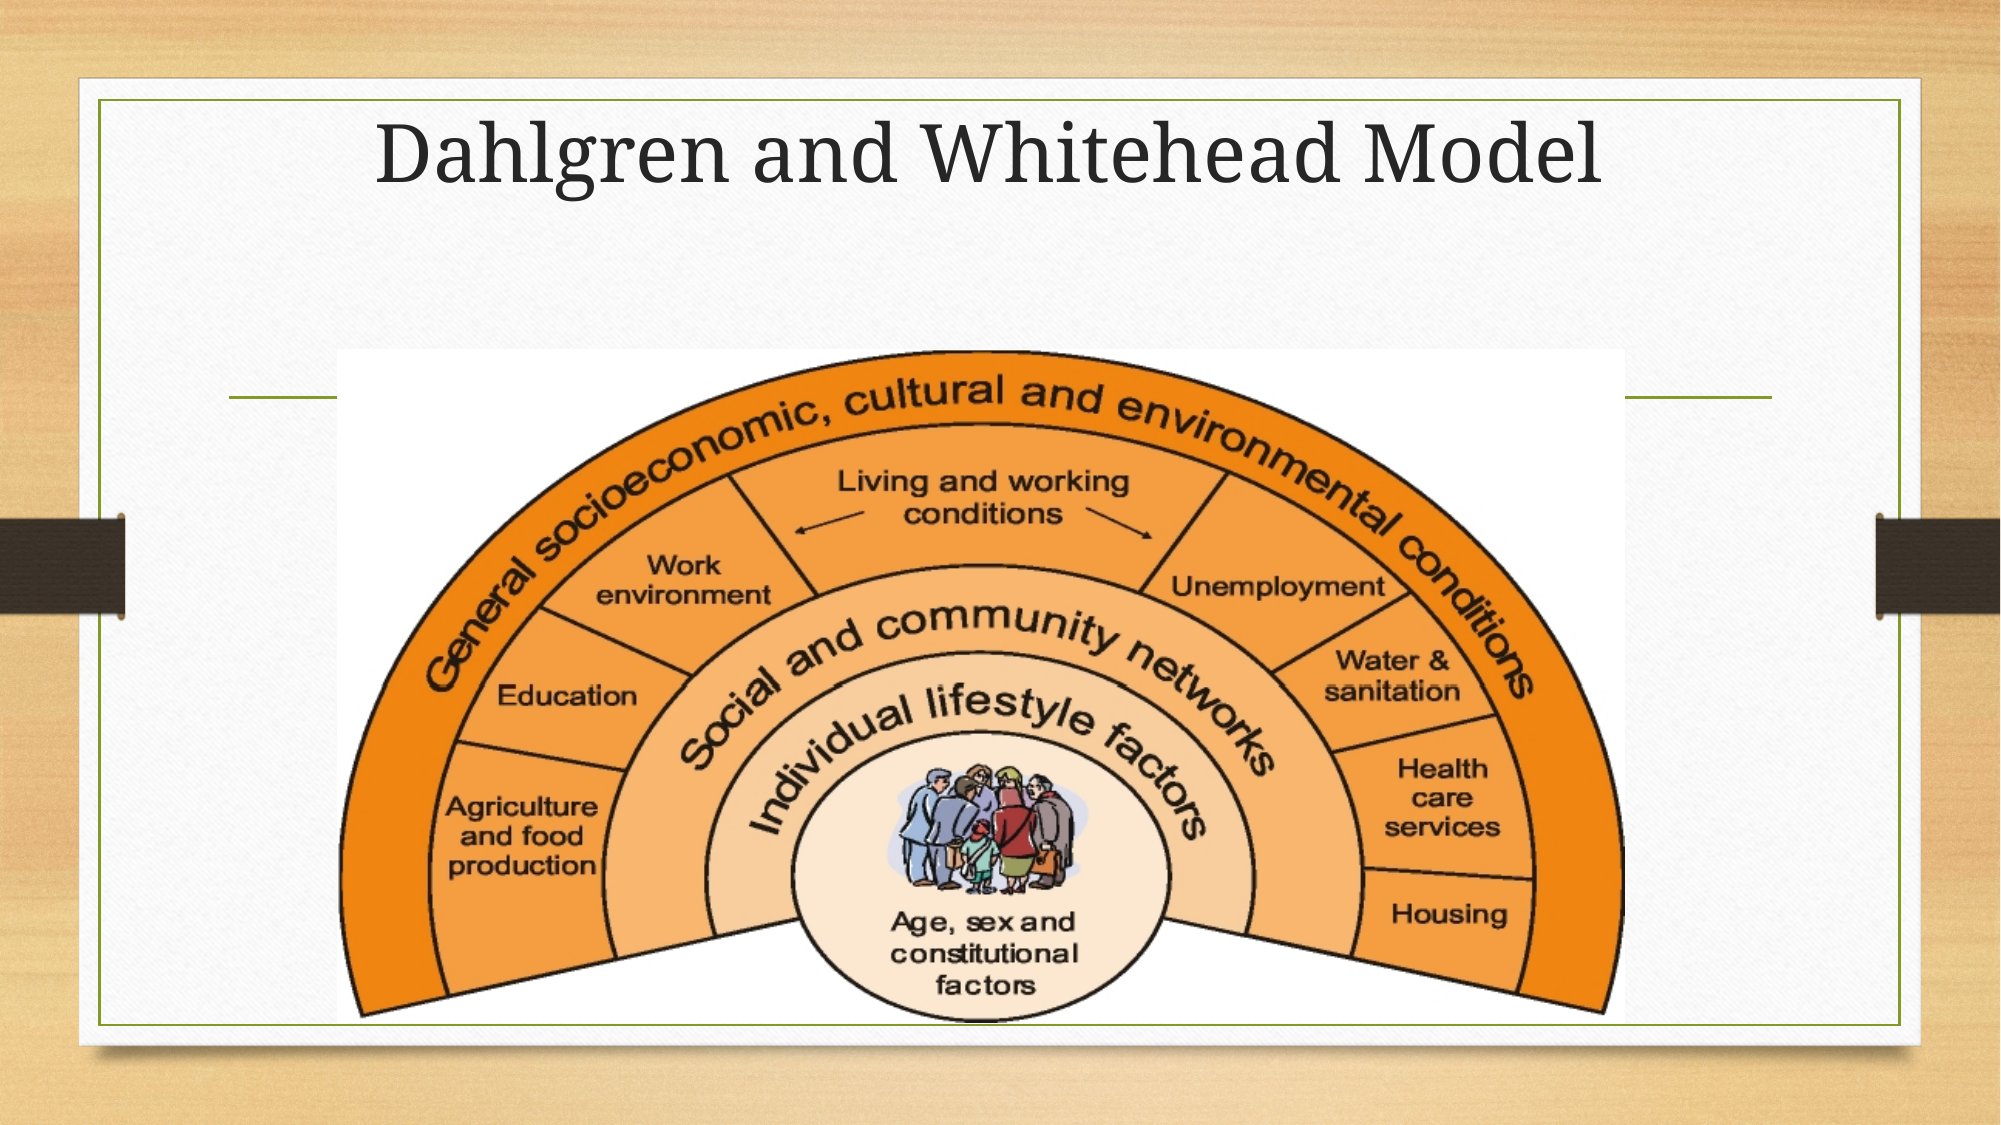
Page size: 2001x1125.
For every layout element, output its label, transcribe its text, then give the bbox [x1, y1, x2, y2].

picture [0, 0, 2001, 1125]
title Dahlgren and Whitehead Model [324, 56, 1675, 244]
